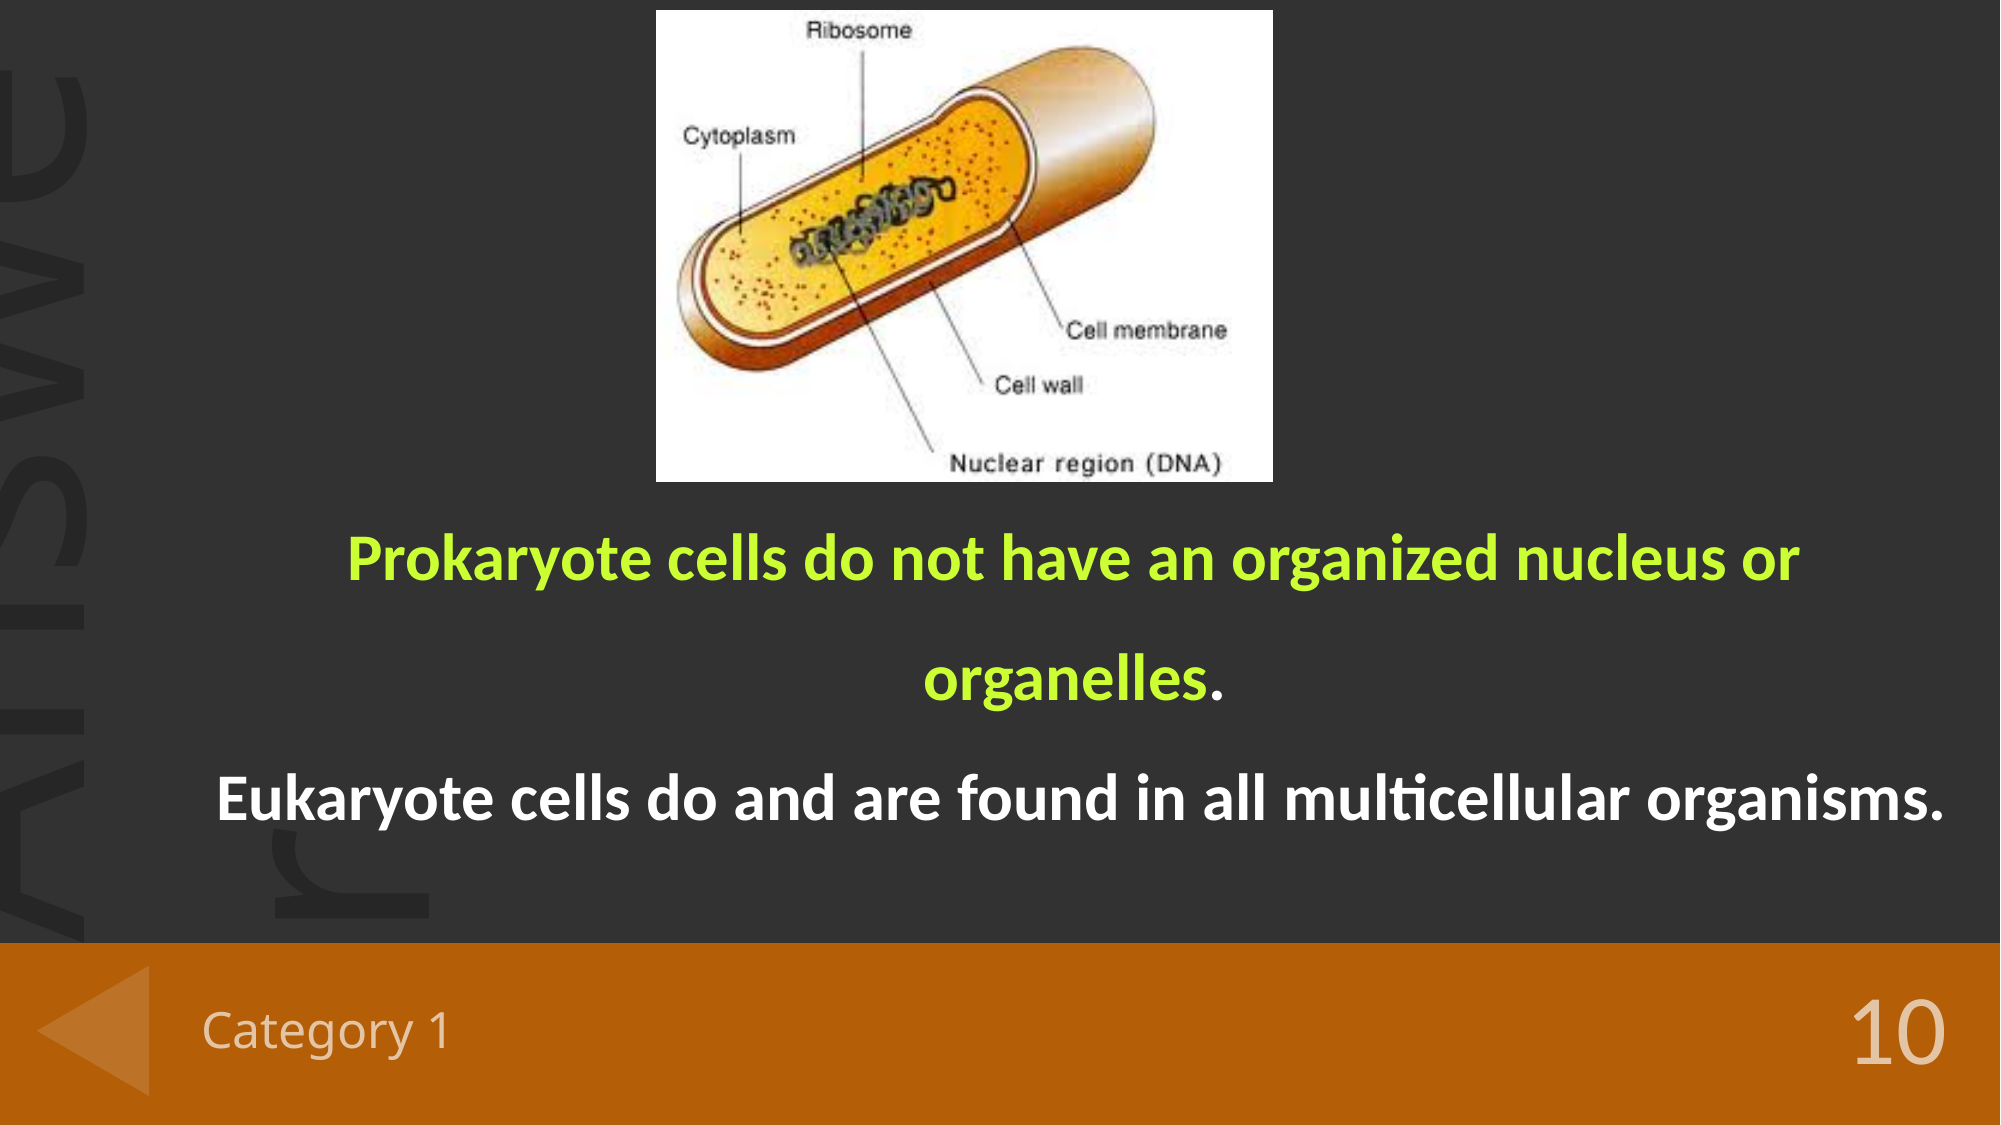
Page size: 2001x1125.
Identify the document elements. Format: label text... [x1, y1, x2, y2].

list 10 [1494, 967, 1963, 1097]
title Category 1 [185, 967, 1494, 1097]
picture [656, 10, 1273, 482]
list Prokaryote cells do not have an organized nucleus or organelles. Eukaryote cells do and are found in all multicellular organisms. [176, 389, 1974, 920]
